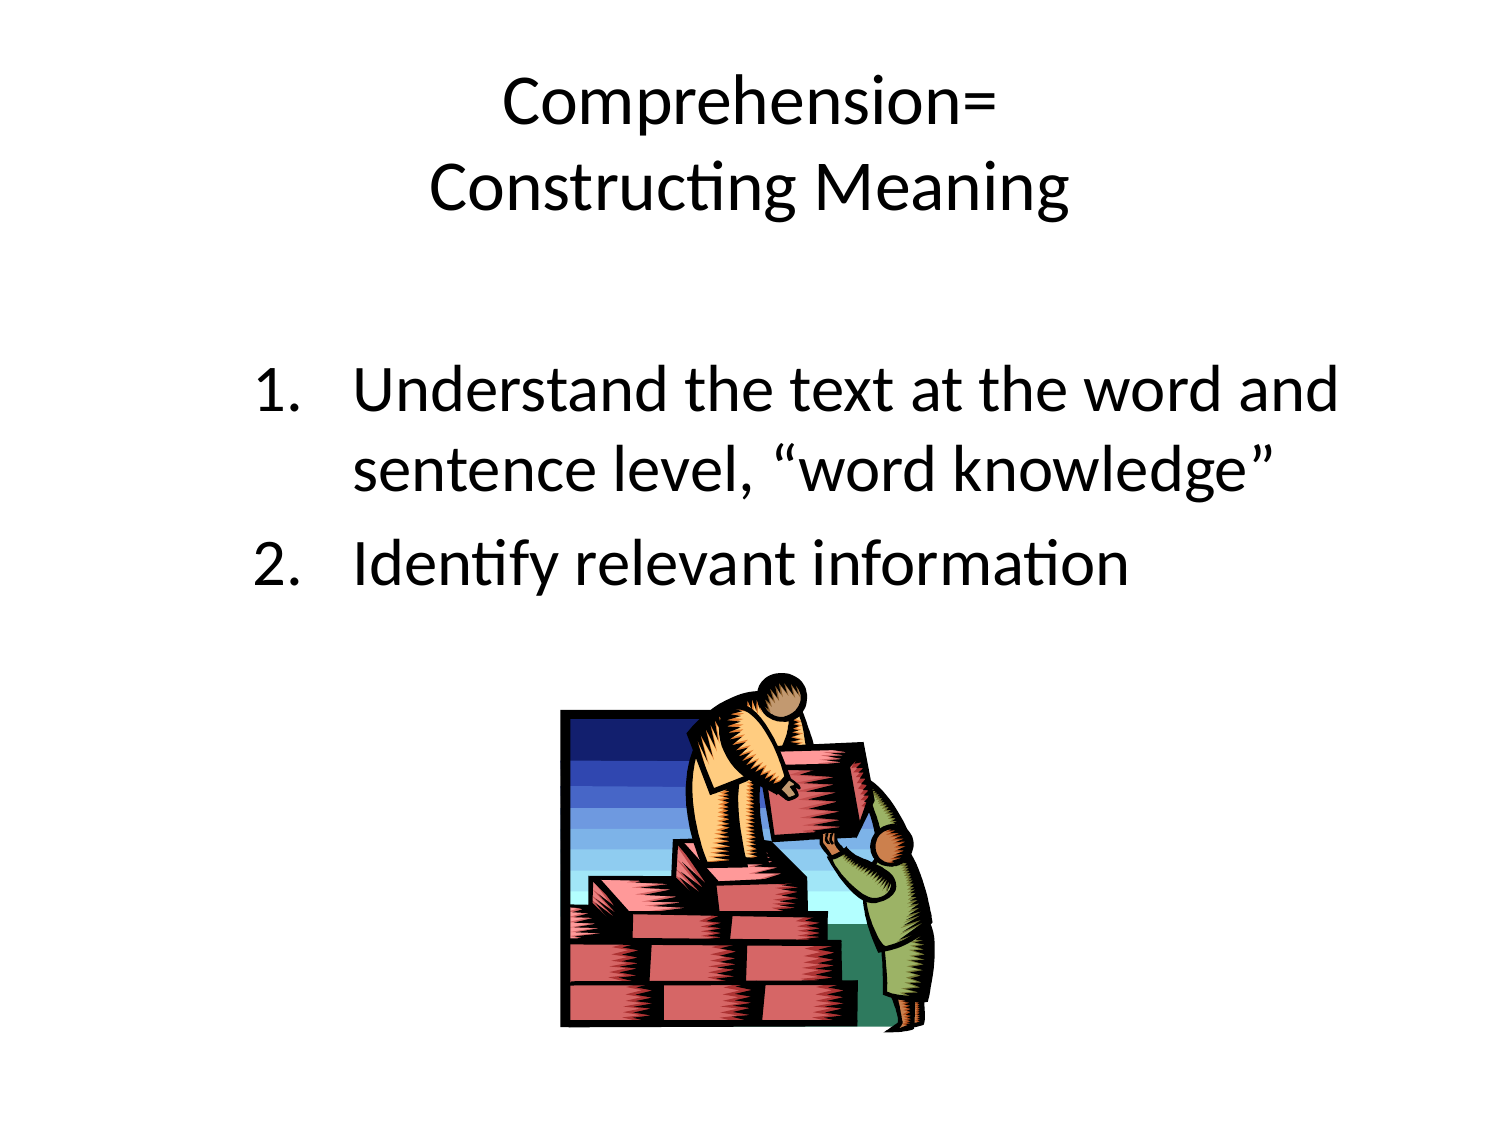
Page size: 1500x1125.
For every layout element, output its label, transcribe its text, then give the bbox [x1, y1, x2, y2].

list Understand the text at the word and sentence level, “word knowledge” Identify relevant information [237, 337, 1425, 1088]
picture [560, 667, 940, 1038]
title Comprehension= Constructing Meaning [75, 45, 1425, 233]
